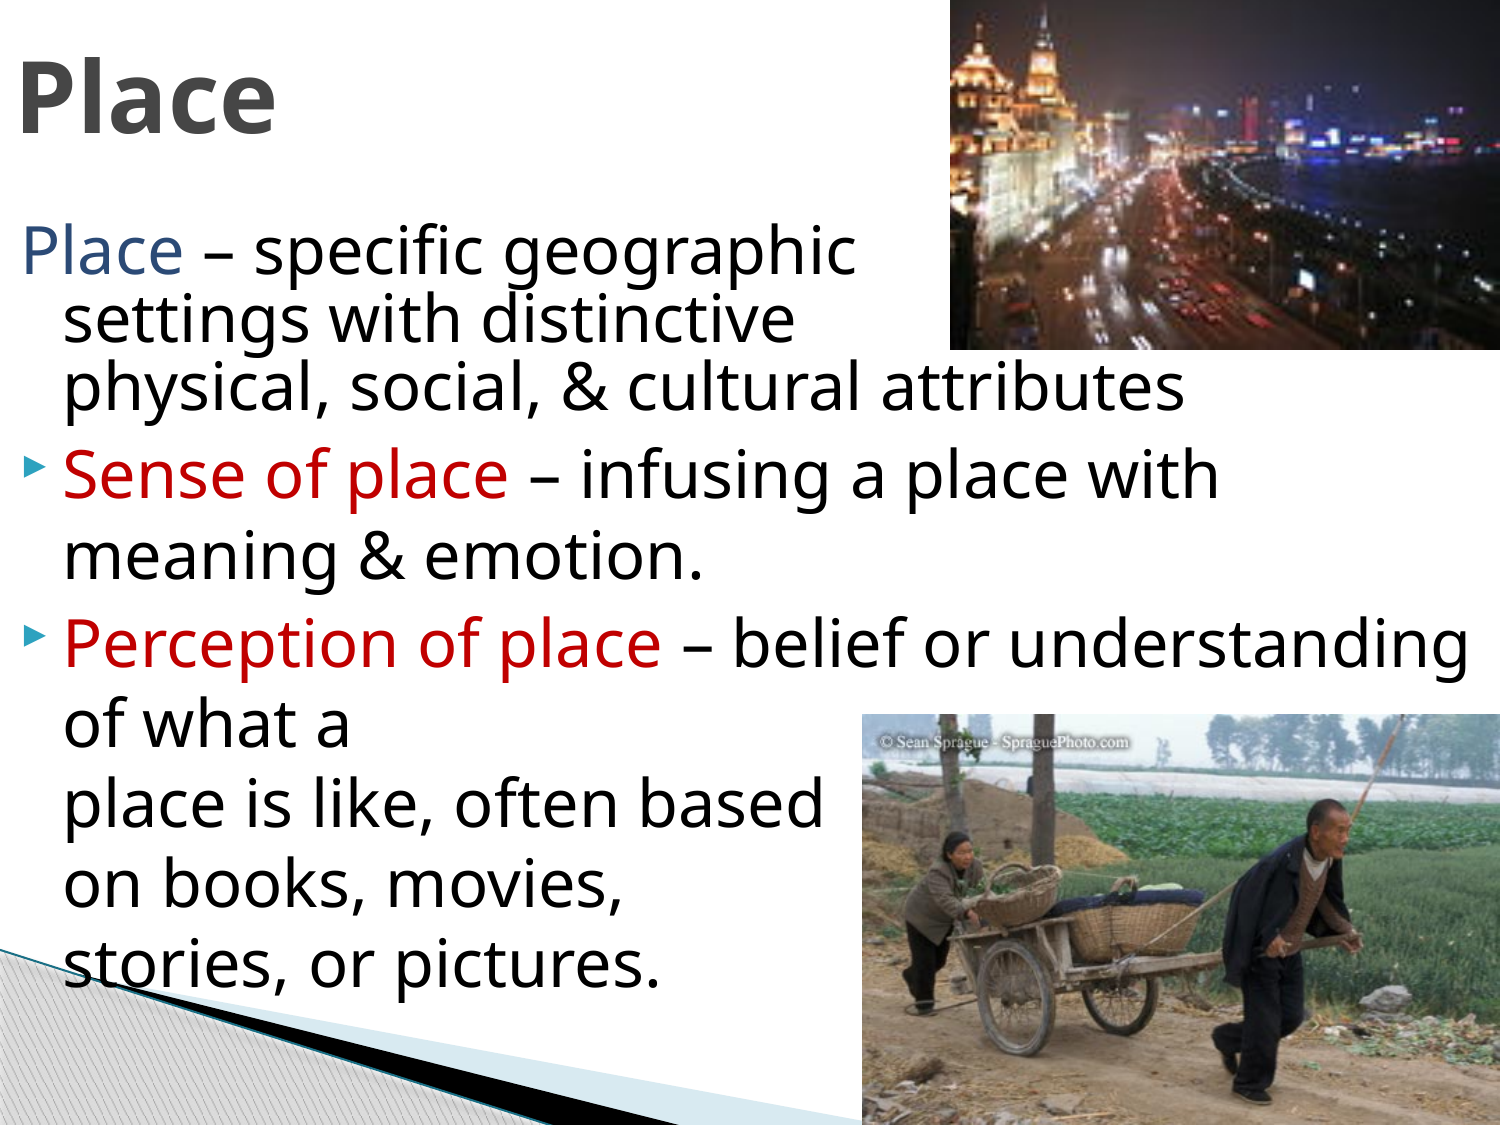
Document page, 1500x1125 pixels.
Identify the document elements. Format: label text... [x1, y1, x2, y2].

picture [862, 714, 1500, 1125]
list Place – specific geographic settings with distinctive physical, social, & cultural attributes Sense of place – infusing a place with meaning & emotion. Perception of place – belief or understanding of what a place is like, often based on books, movies, stories, or pictures. [0, 212, 1488, 1125]
title Place [0, 0, 943, 188]
picture [949, 0, 1500, 351]
